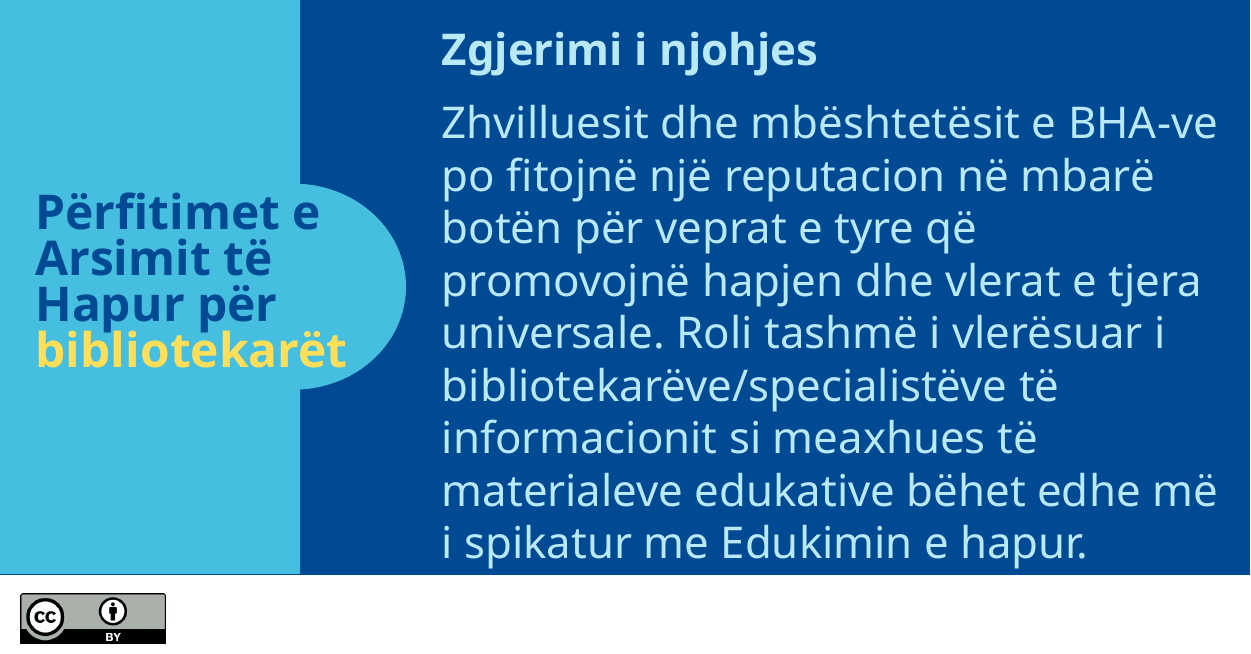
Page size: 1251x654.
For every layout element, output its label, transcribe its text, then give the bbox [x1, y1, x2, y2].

text_box Përfitimet e Arsimit të Hapur për bibliotekarët [20, 177, 430, 392]
text_box [0, 0, 301, 574]
text_box Zgjerimi i njohjes Zhvilluesit dhe mbështetësit e BHA-ve po fitojnë një reputacion në mbarë botën për veprat e tyre që promovojnë hapjen dhe vlerat e tjera universale. Roli tashmë i vlerësuar i bibliotekarëve/specialistëve të informacionit si meaxhues të materialeve edukative bëhet edhe më i spikatur me Edukimin e hapur. [429, 9, 1235, 574]
picture [20, 592, 166, 645]
text_box [0, 582, 1250, 654]
